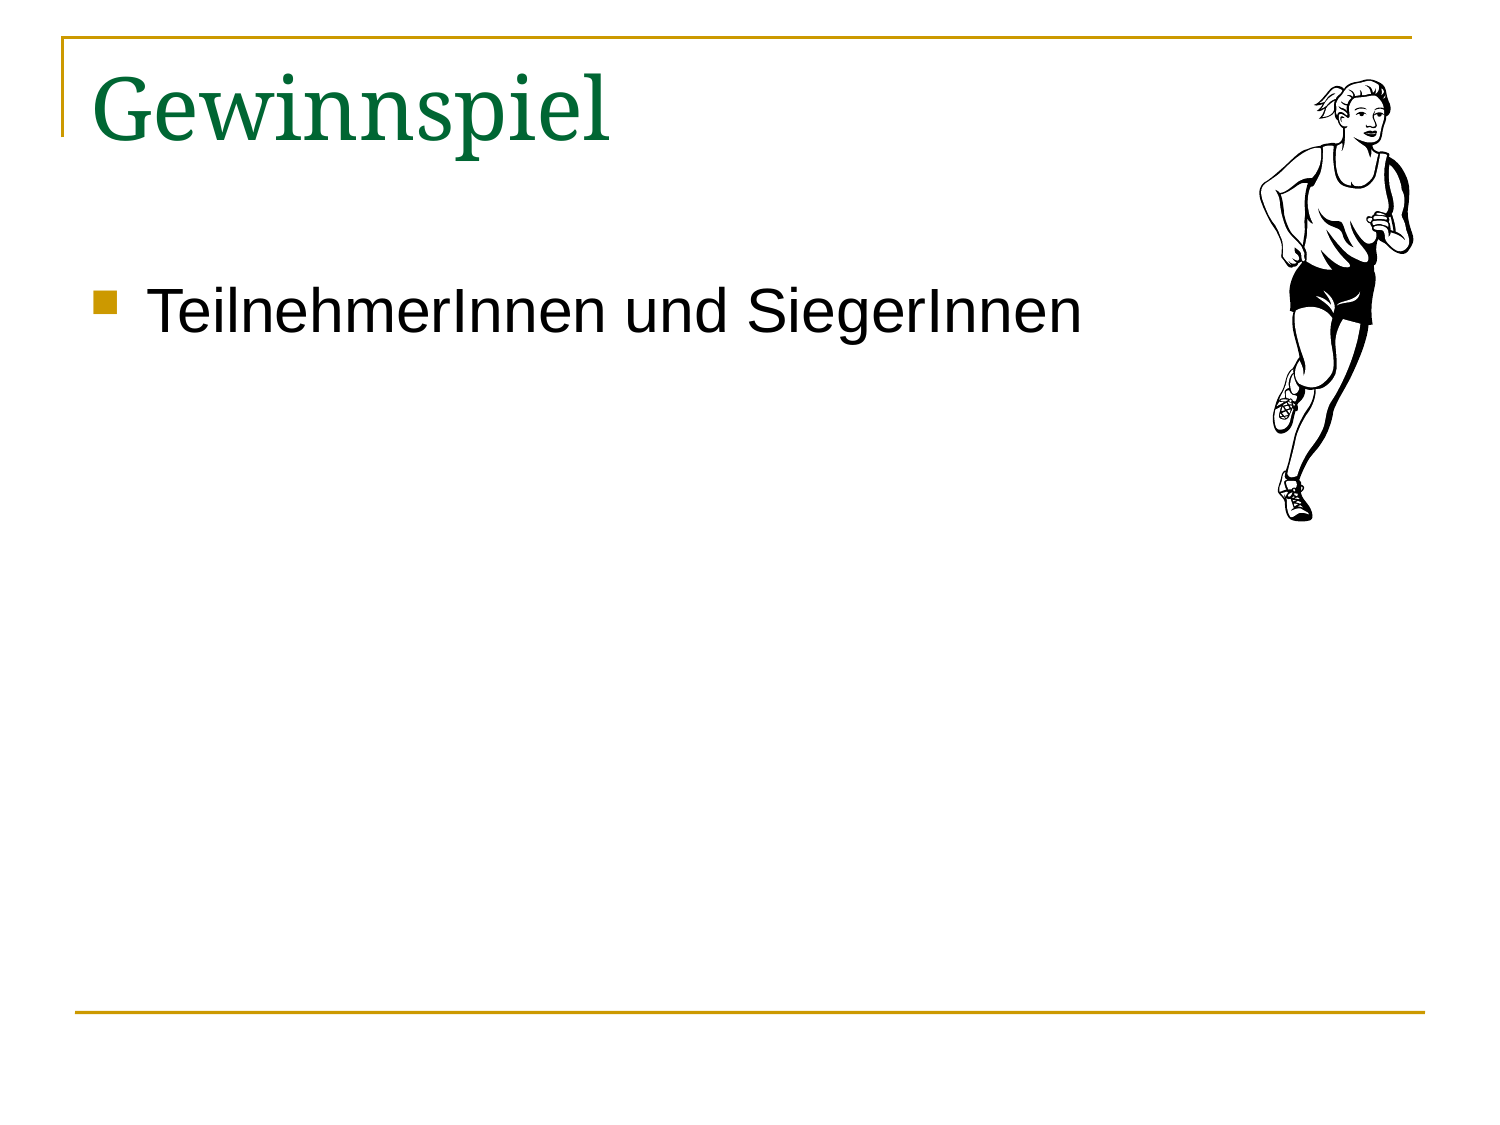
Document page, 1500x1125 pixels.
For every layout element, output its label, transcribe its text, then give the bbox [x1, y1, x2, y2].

list TeilnehmerInnen und SiegerInnen [74, 262, 1426, 1006]
title Gewinnspiel [74, 45, 1426, 233]
picture [1257, 77, 1416, 523]
